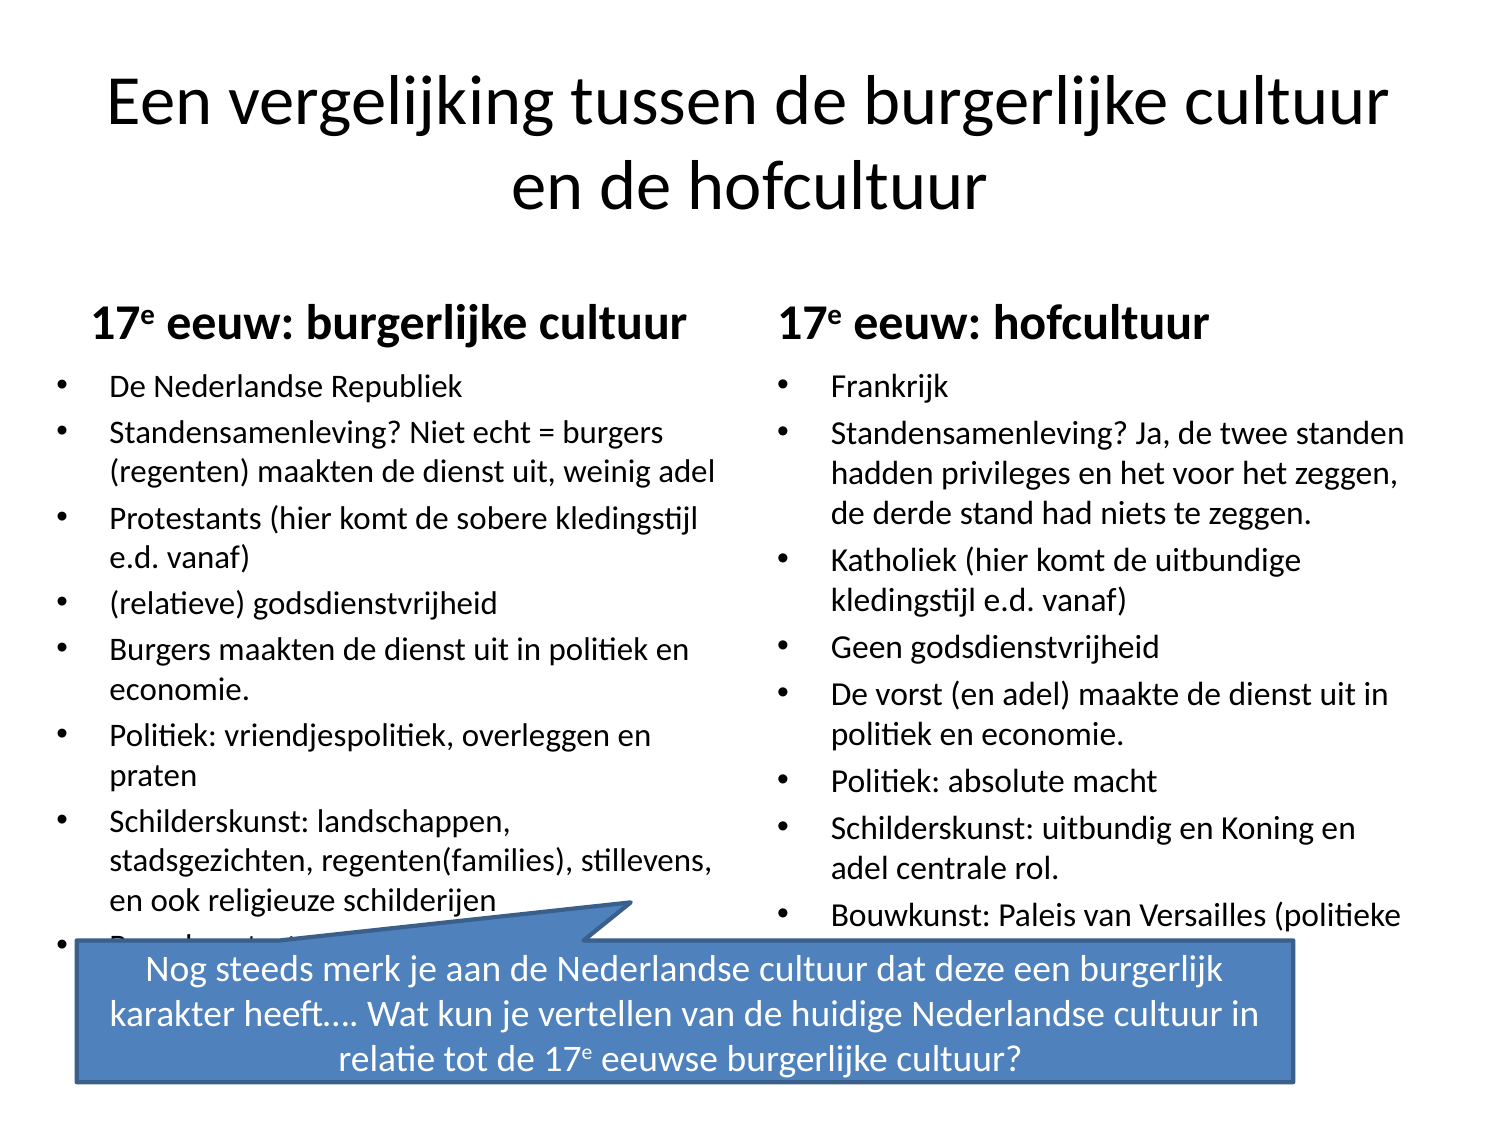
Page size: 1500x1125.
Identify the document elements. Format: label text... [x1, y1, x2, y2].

list 17e eeuw: burgerlijke cultuur [75, 251, 738, 356]
list Frankrijk Standensamenleving? Ja, de twee standen hadden privileges en het voor het zeggen, de derde stand had niets te zeggen. Katholiek (hier komt de uitbundige kledingstijl e.d. vanaf) Geen godsdienstvrijheid De vorst (en adel) maakte de dienst uit in politiek en economie. Politiek: absolute macht Schilderskunst: uitbundig en Koning en adel centrale rol. Bouwkunst: Paleis van Versailles (politieke en culturele centrum) [761, 356, 1425, 1005]
list De Nederlandse Republiek Standensamenleving? Niet echt = burgers (regenten) maakten de dienst uit, weinig adel Protestants (hier komt de sobere kledingstijl e.d. vanaf) (relatieve) godsdienstvrijheid Burgers maakten de dienst uit in politiek en economie. Politiek: vriendjespolitiek, overleggen en praten Schilderskunst: landschappen, stadsgezichten, regenten(families), stillevens, en ook religieuze schilderijen Bouwkunst: stadhuis [41, 356, 738, 1005]
title Een vergelijking tussen de burgerlijke cultuur en de hofcultuur [75, 45, 1425, 233]
list 17e eeuw: hofcultuur [761, 251, 1425, 356]
text_box Nog steeds merk je aan de Nederlandse cultuur dat deze een burgerlijk karakter heeft…. Wat kun je vertellen van de huidige Nederlandse cultuur in relatie tot de 17e eeuwse burgerlijke cultuur? [74, 900, 1296, 1085]
